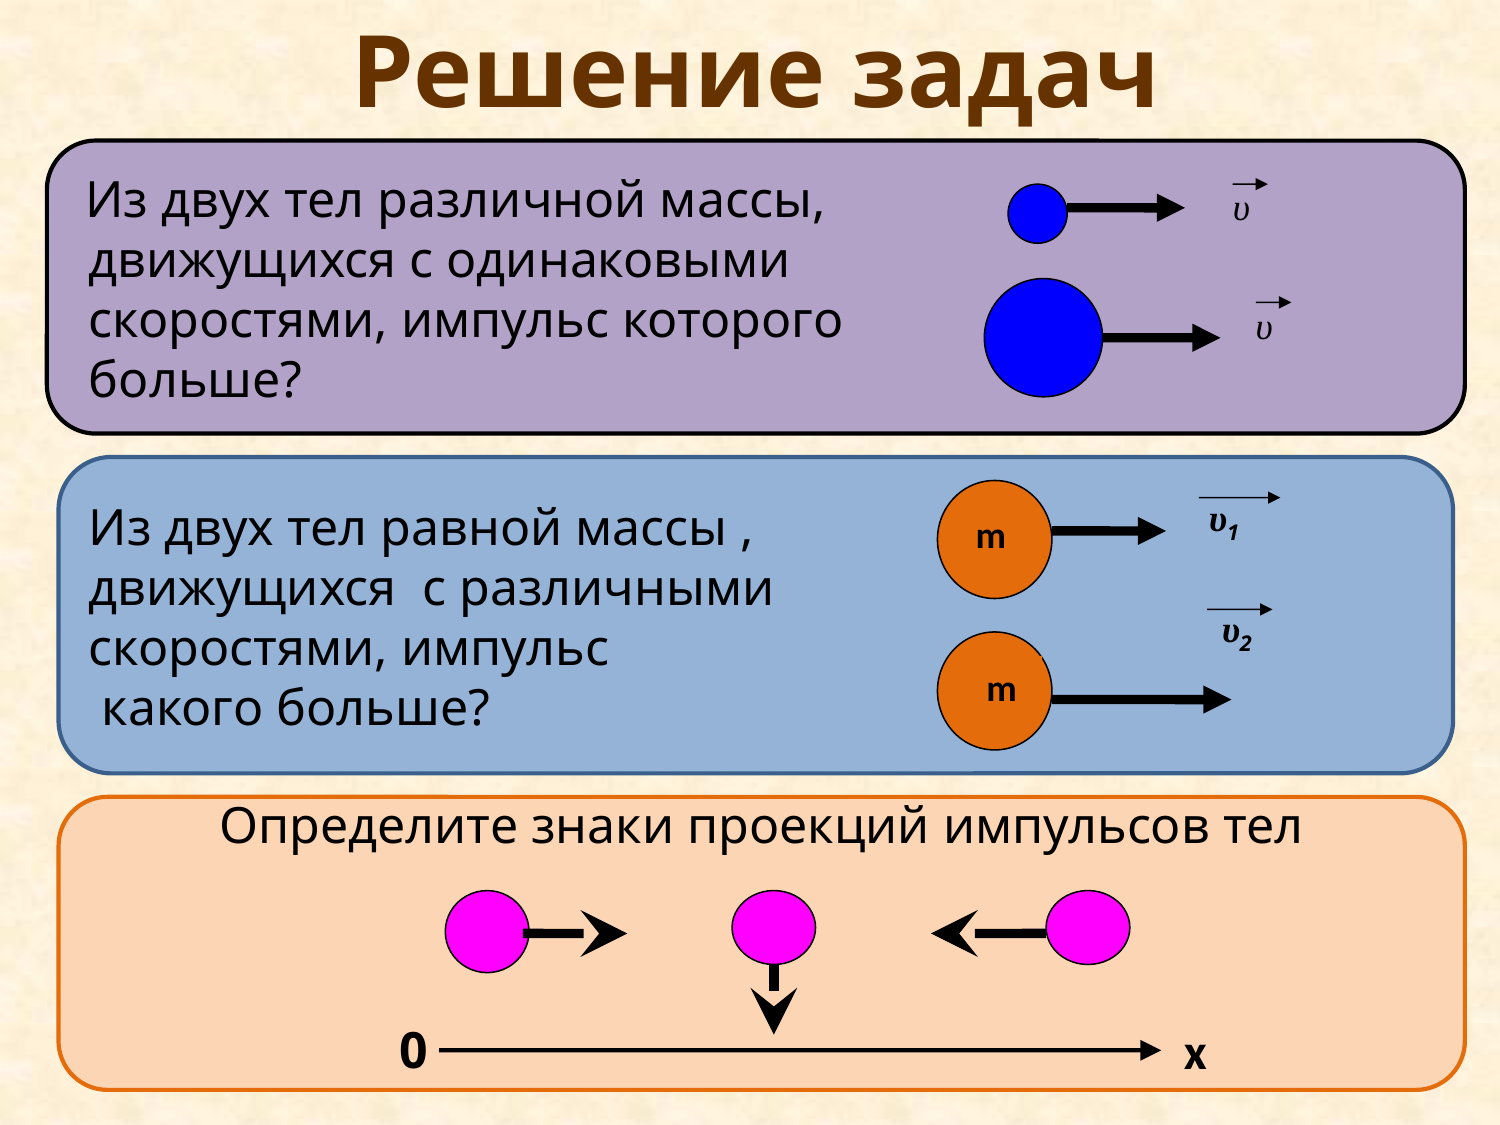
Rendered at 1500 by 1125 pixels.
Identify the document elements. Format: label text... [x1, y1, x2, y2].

picture [0, 0, 1500, 1125]
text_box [58, 796, 1466, 1091]
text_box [46, 140, 1466, 434]
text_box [58, 456, 1454, 774]
text_box Решение задач [70, 0, 1442, 135]
